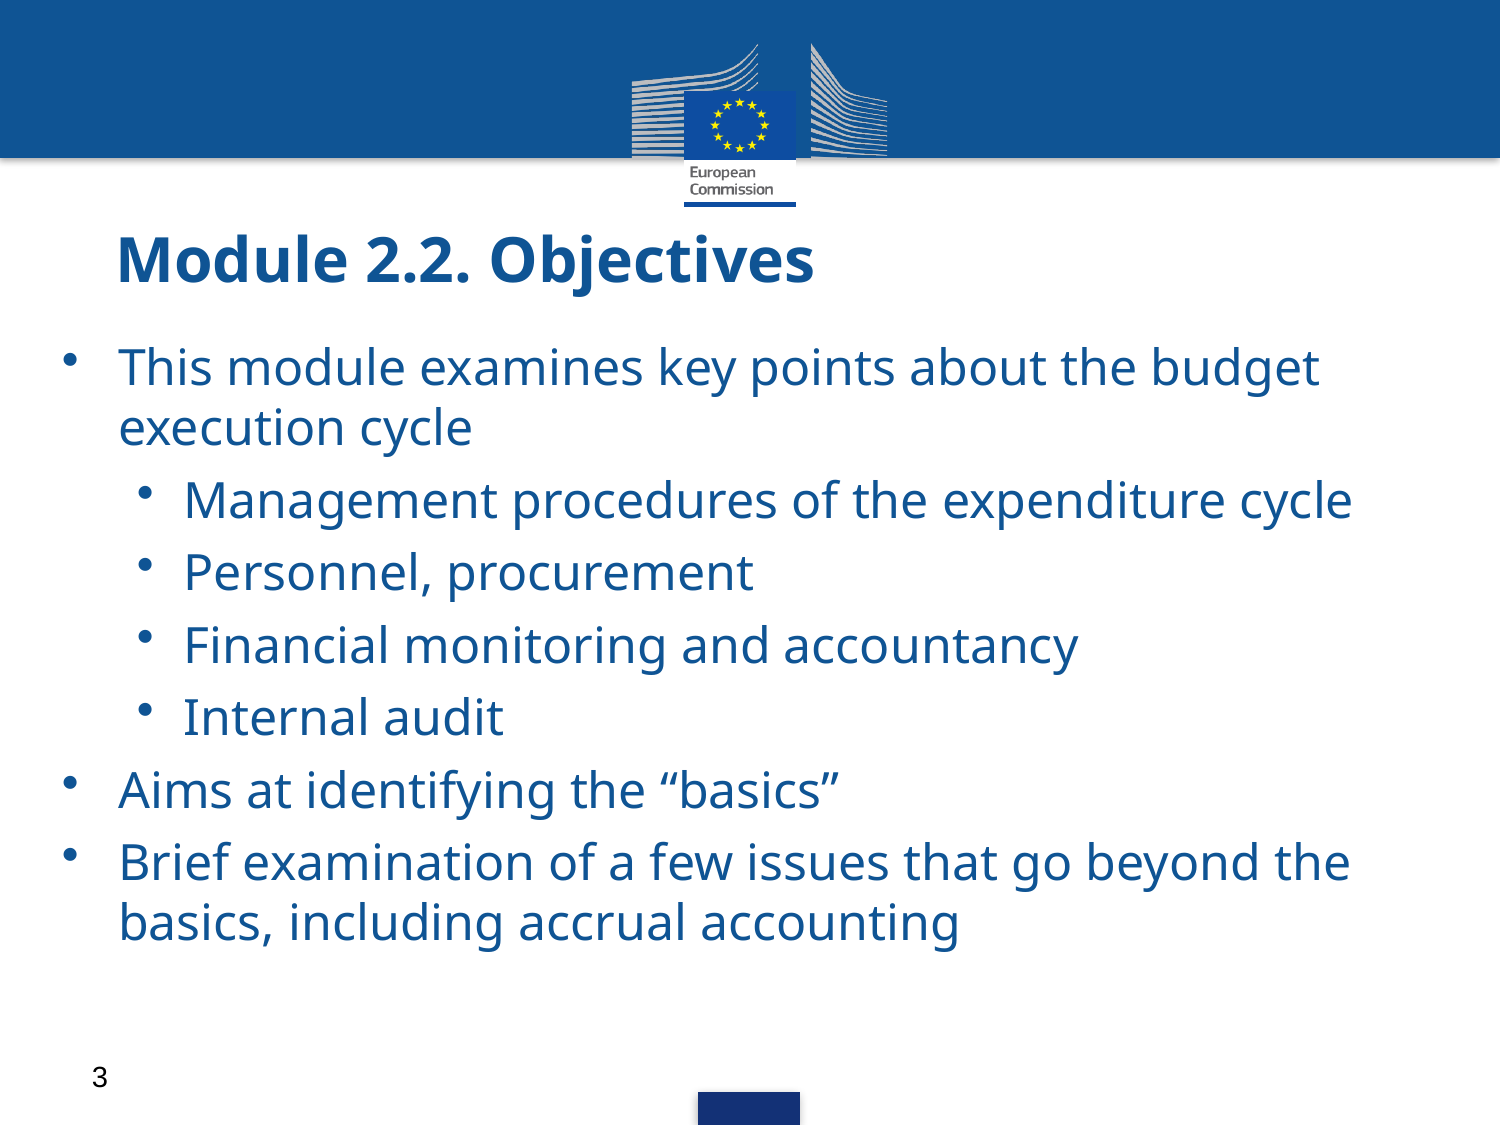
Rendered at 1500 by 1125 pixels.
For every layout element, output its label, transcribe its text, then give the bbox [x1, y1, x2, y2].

list This module examines key points about the budget execution cycle Management procedures of the expenditure cycle Personnel, procurement Financial monitoring and accountancy Internal audit Aims at identifying the “basics” Brief examination of a few issues that go beyond the basics, including accrual accounting [46, 328, 1500, 1032]
slide_number 3 [76, 1022, 553, 1102]
title Module 2.2. Objectives [41, 164, 1278, 352]
